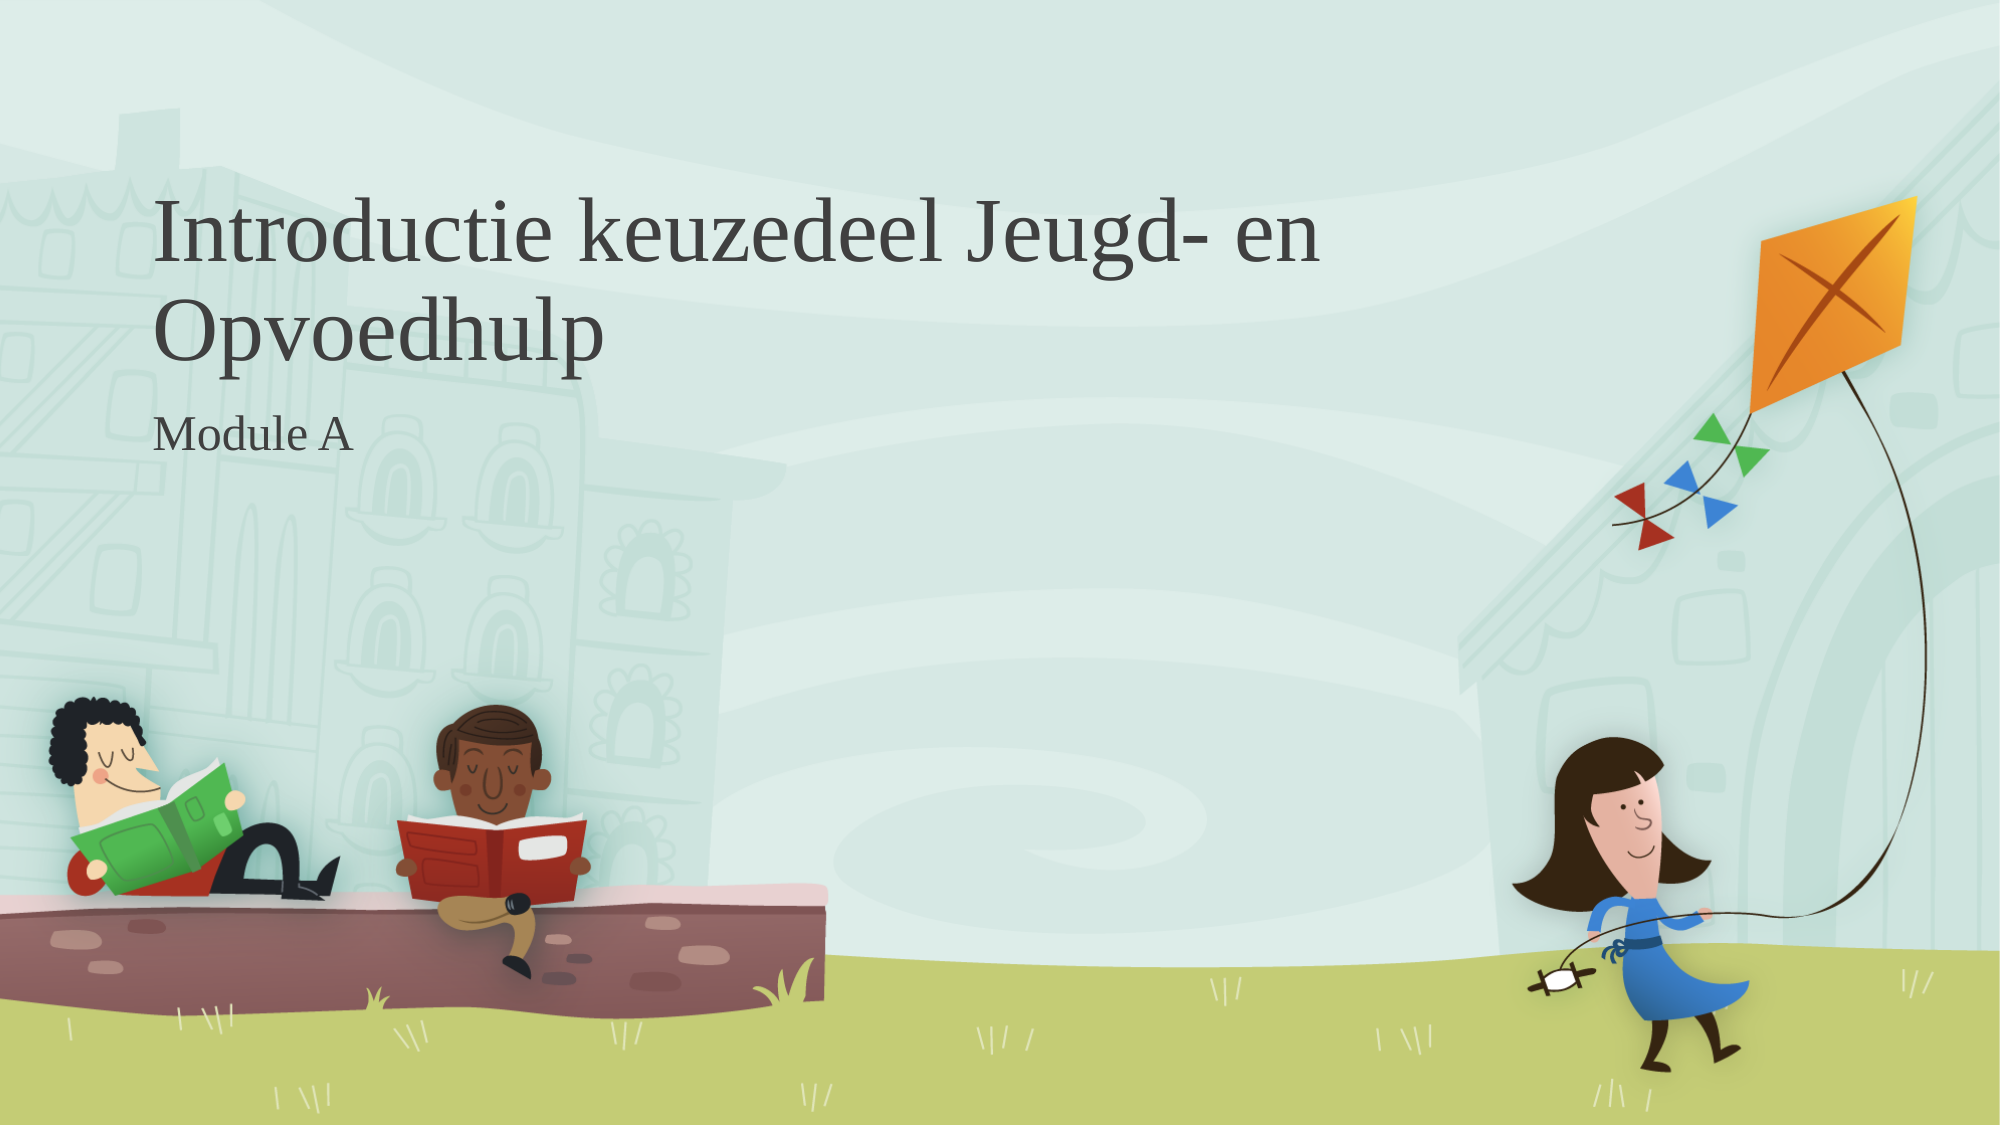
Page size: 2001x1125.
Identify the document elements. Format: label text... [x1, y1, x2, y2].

subtitle Module A [137, 399, 1300, 550]
picture [0, 0, 2000, 1125]
title Introductie keuzedeel Jeugd- en Opvoedhulp [137, 87, 1525, 388]
